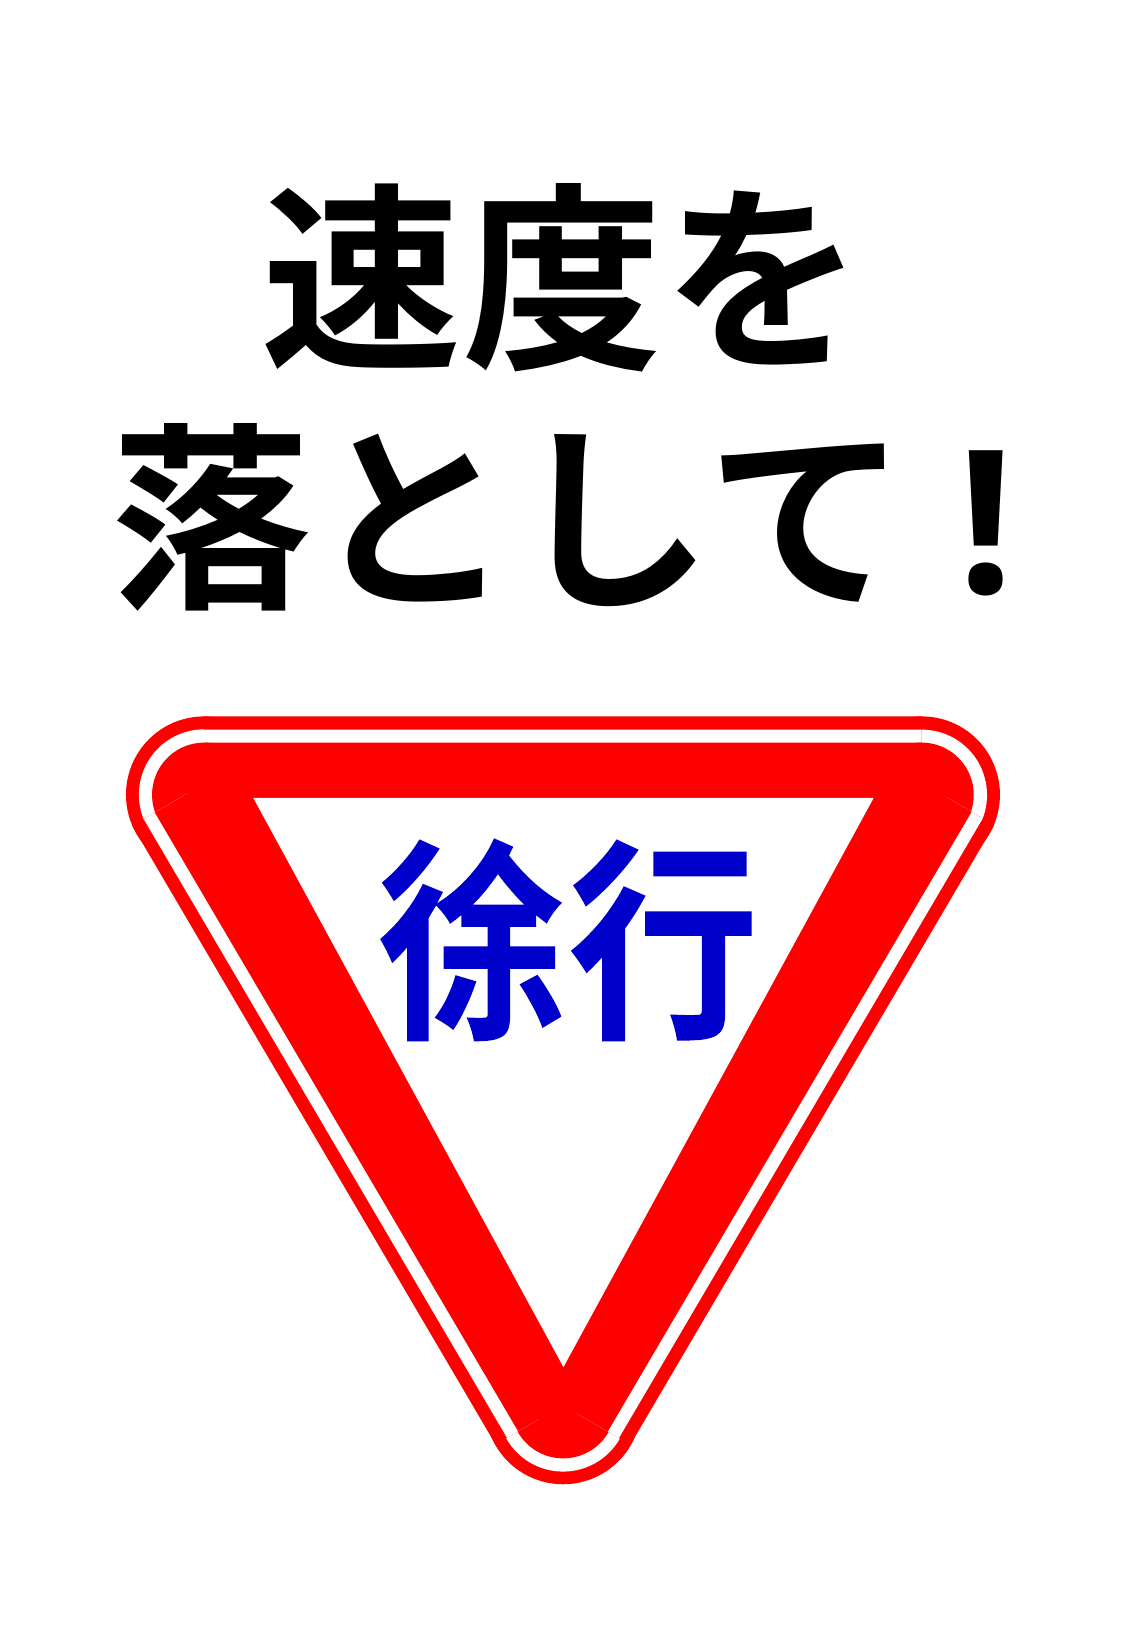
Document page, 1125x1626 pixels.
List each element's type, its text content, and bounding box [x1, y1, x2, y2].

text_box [125, 716, 1001, 1485]
text_box 速度を 落として! [1, 146, 1125, 641]
